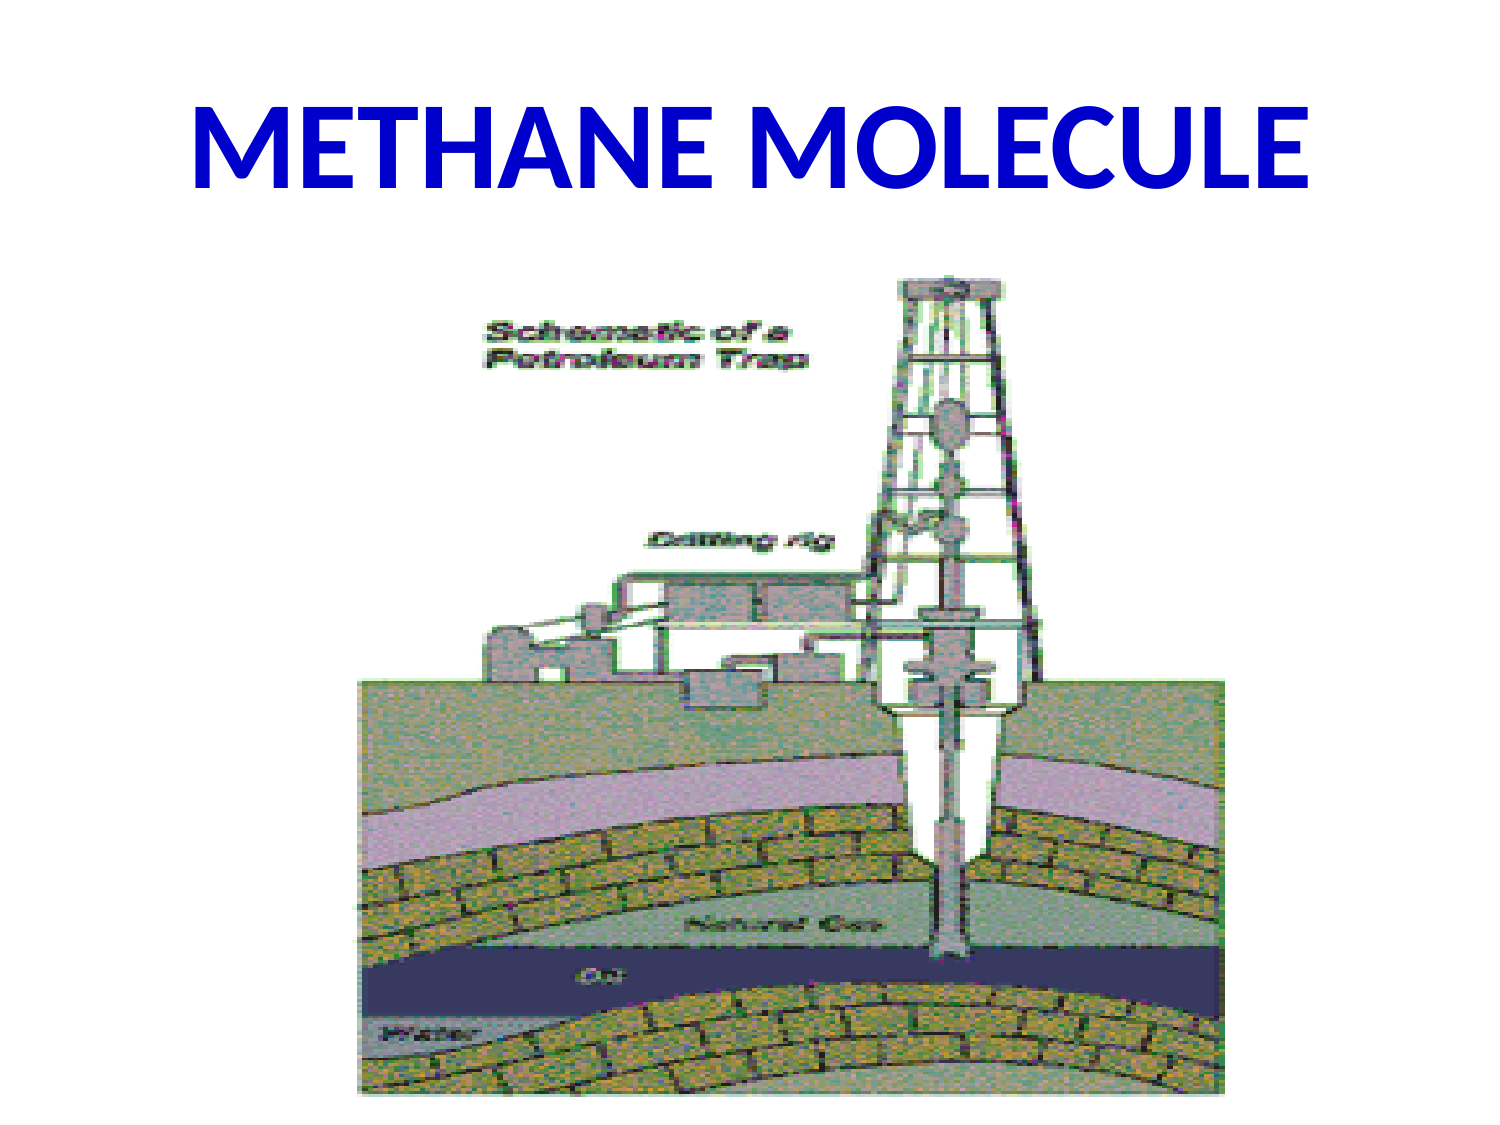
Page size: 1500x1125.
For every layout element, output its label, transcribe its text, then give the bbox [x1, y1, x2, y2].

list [337, 262, 1226, 1101]
title METHANE MOLECULE [75, 45, 1425, 233]
